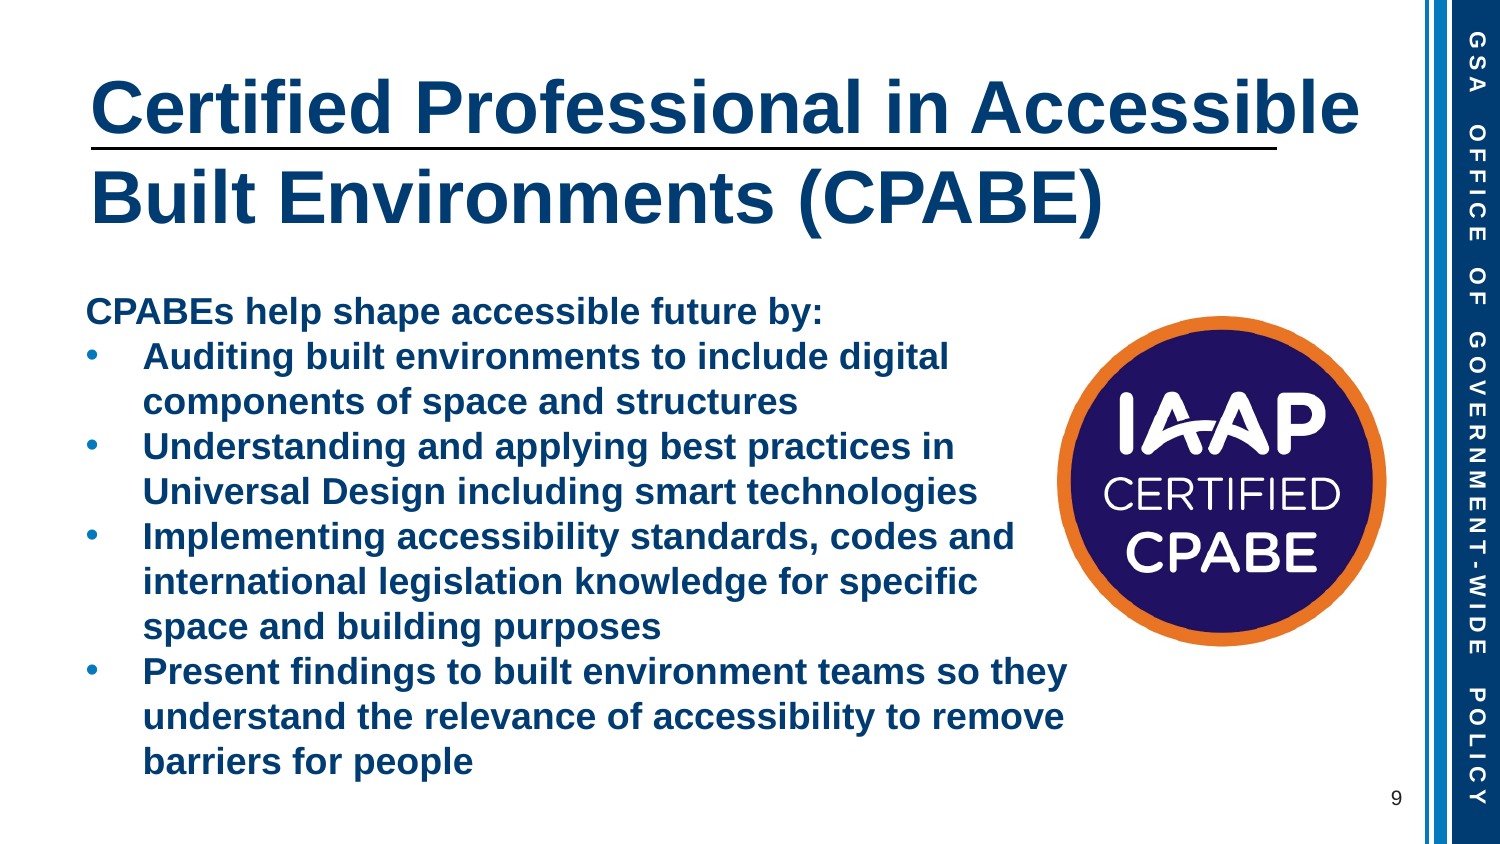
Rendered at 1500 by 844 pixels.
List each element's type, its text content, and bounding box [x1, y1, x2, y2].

slide_number 9 [1327, 764, 1418, 830]
picture [1049, 309, 1393, 653]
title Certified Professional in Accessible Built Environments (CPABE) [75, 109, 1393, 254]
list CPABEs help shape accessible future by: Auditing built environments to include digital components of space and structures Understanding and applying best practices in Universal Design including smart technologies Implementing accessibility standards, codes and international legislation knowledge for specific space and building purposes Present findings to built environment teams so they understand the relevance of accessibility to remove barriers for people [70, 271, 1087, 552]
